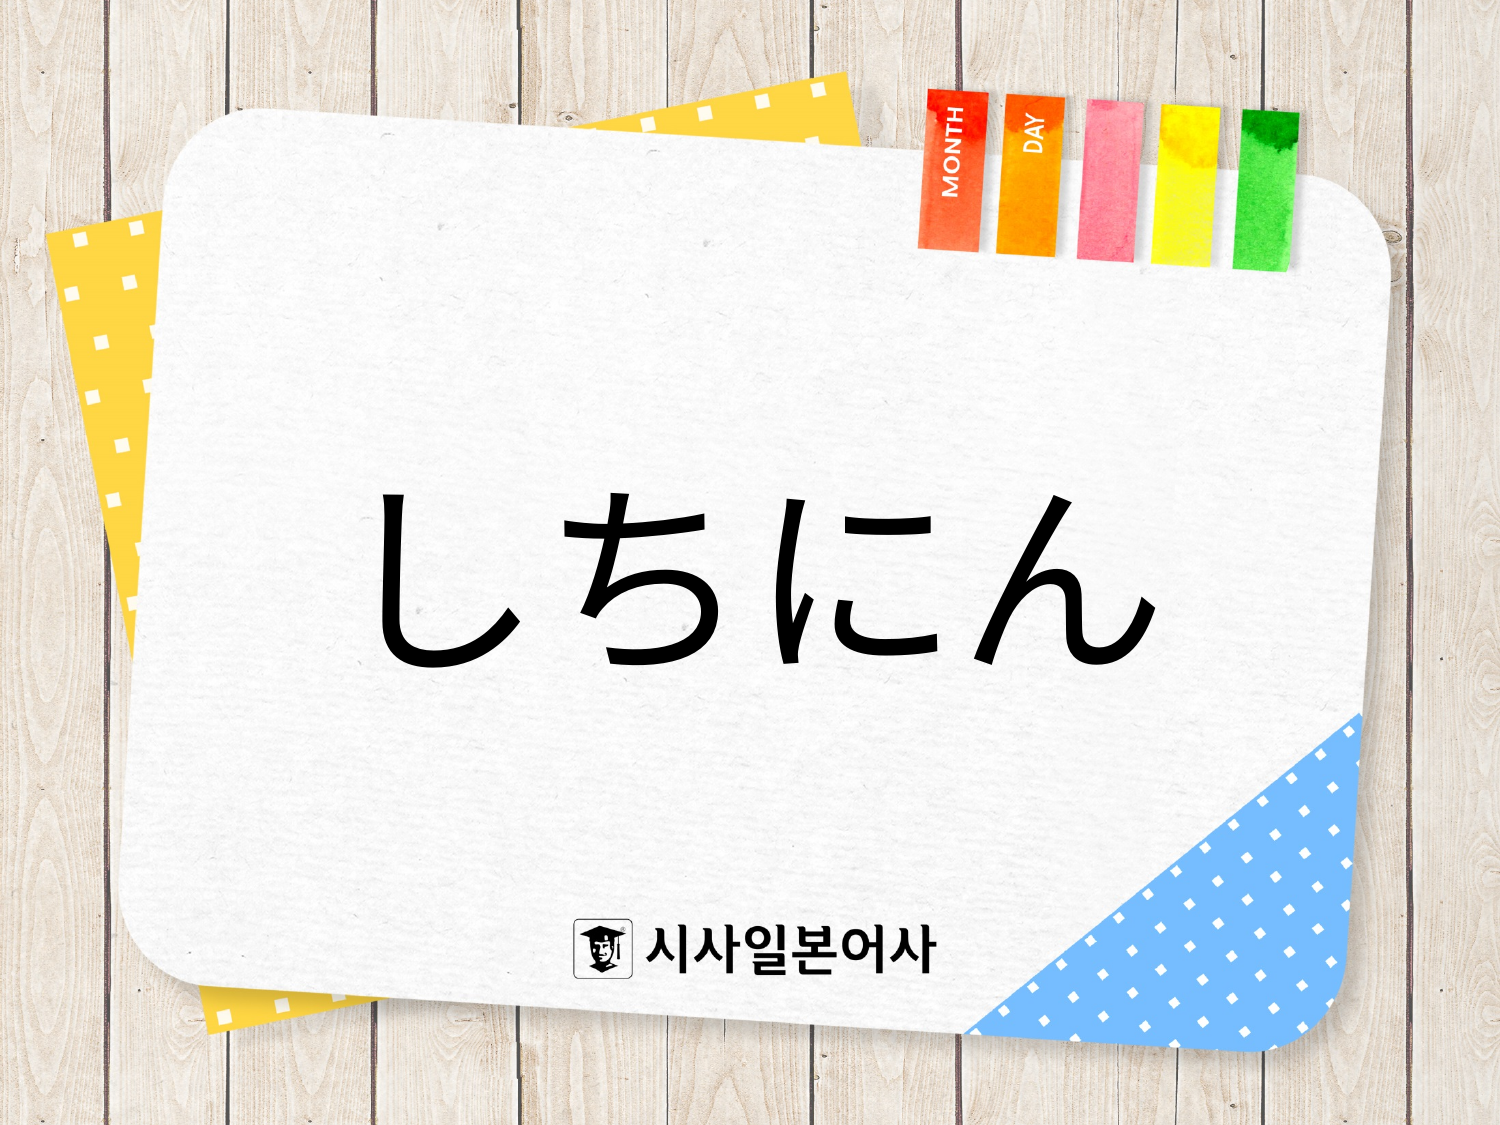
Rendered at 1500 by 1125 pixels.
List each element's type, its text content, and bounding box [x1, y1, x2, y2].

title しちにん [75, 338, 1425, 811]
picture [0, 0, 1500, 1125]
